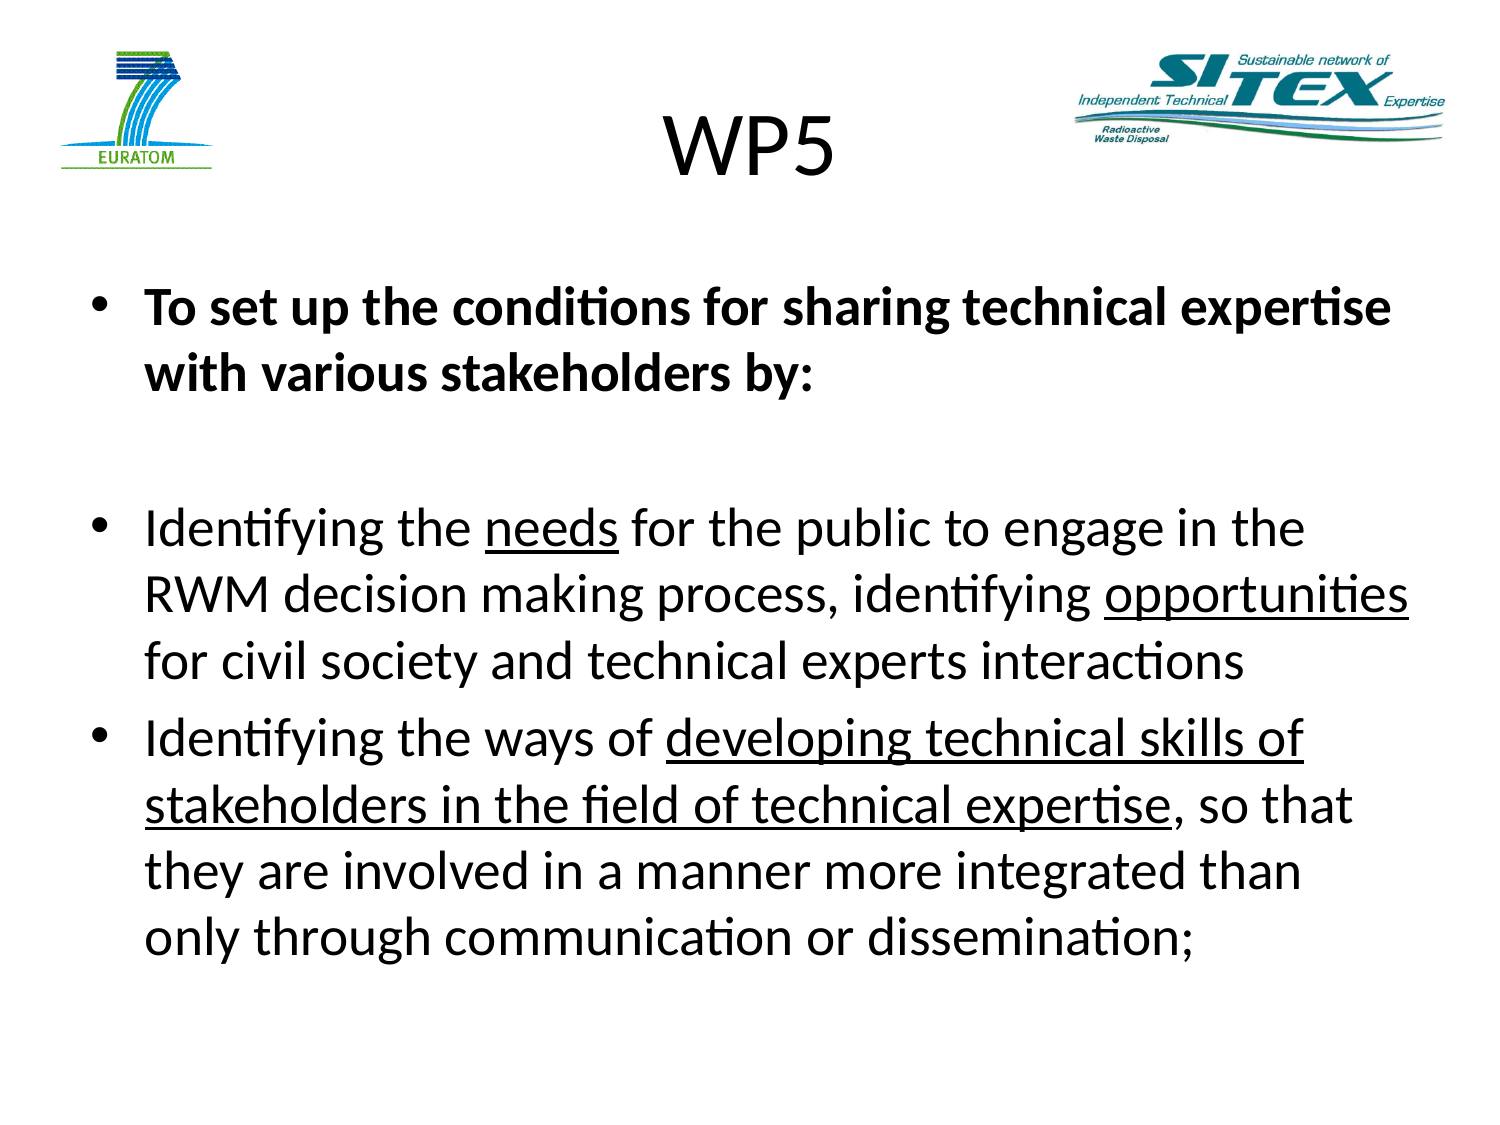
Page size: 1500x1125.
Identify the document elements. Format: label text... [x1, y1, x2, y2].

title WP5 [75, 45, 1425, 233]
list To set up the conditions for sharing technical expertise with various stakeholders by: Identifying the needs for the public to engage in the RWM decision making process, identifying opportunities for civil society and technical experts interactions Identifying the ways of developing technical skills of stakeholders in the field of technical expertise, so that they are involved in a manner more integrated than only through communication or dissemination; [75, 262, 1425, 1005]
picture [1057, 31, 1470, 163]
picture [53, 42, 219, 178]
